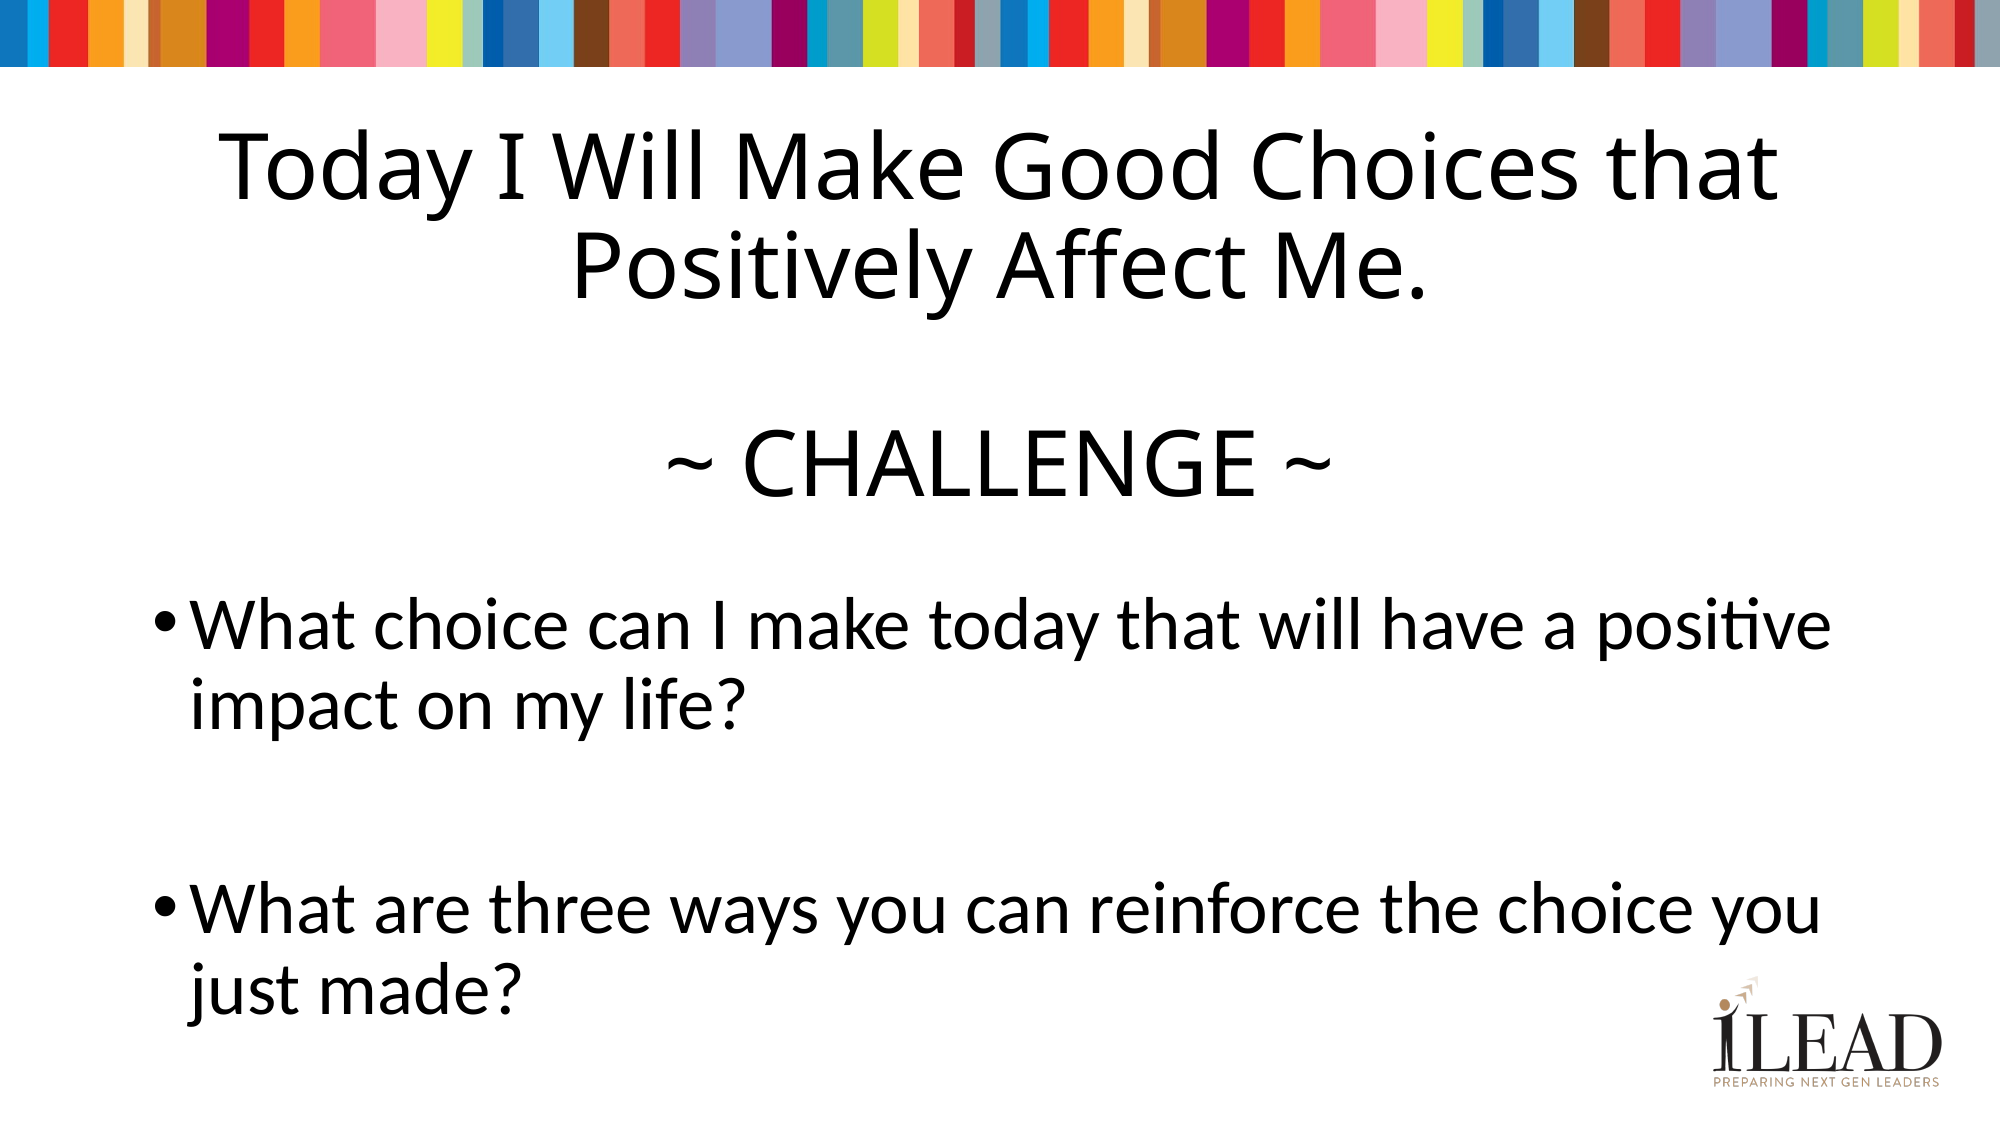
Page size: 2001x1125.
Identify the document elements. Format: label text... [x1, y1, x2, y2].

title Today I Will Make Good Choices that Positively Affect Me. ~ CHALLENGE ~ [137, 67, 1863, 576]
picture [1048, 0, 1808, 67]
list What choice can I make today that will have a positive impact on my life? What are three ways you can reinforce the choice you just made? [137, 576, 1863, 1057]
picture [828, 0, 1026, 67]
picture [0, 0, 26, 67]
picture [48, 0, 808, 67]
picture [1828, 0, 2000, 67]
picture [1709, 972, 1945, 1091]
